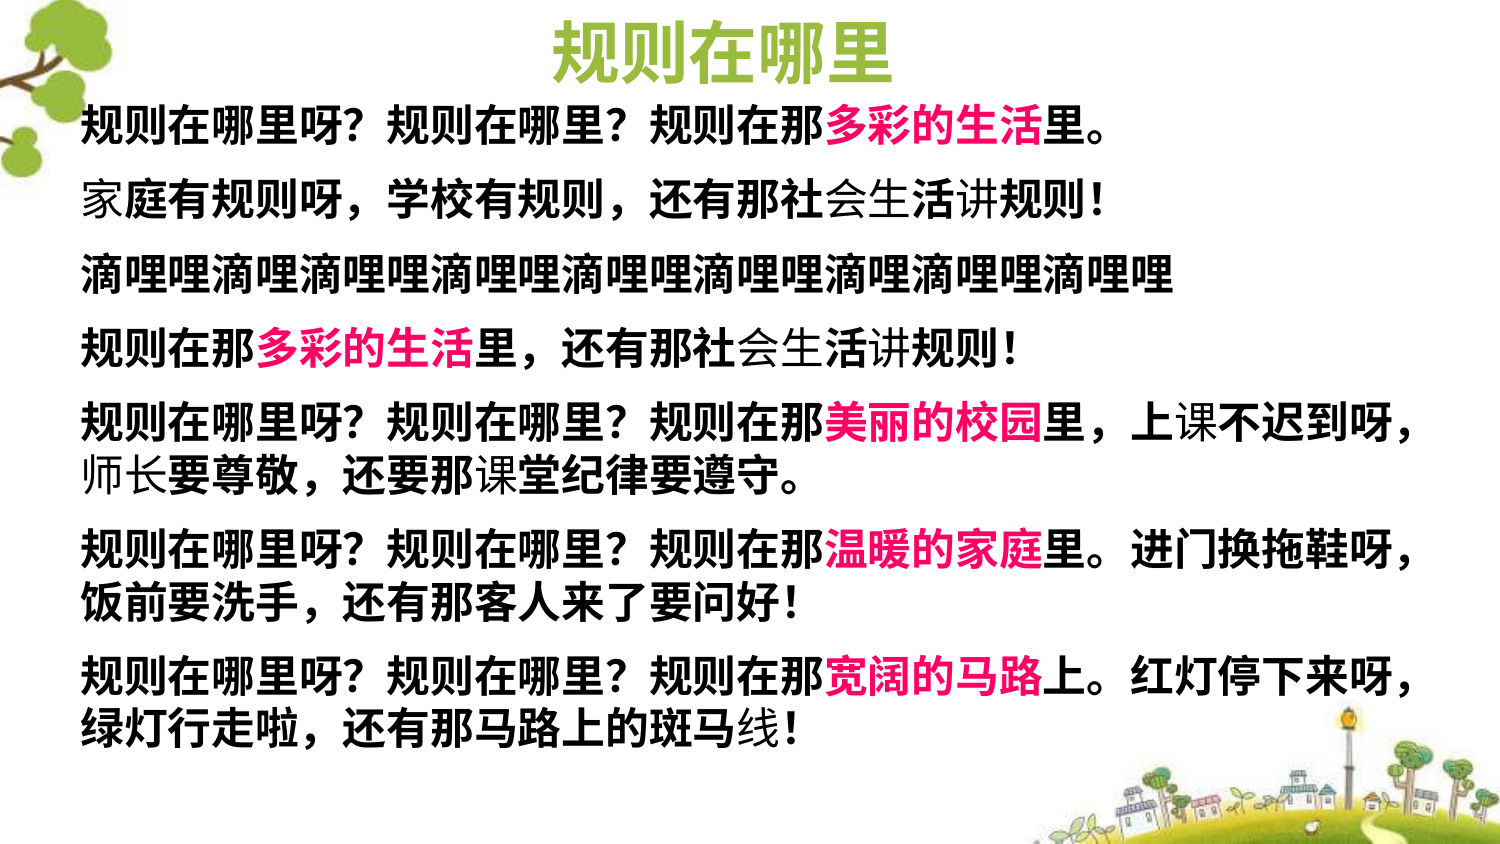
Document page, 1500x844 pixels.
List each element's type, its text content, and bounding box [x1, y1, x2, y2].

text_box 规则在哪里 [529, 9, 918, 92]
picture [0, 0, 1500, 844]
text_box 规则在哪里呀？规则在哪里？规则在那多彩的生活里。 家庭有规则呀，学校有规则，还有那社会生活讲规则！ 滴哩哩滴哩滴哩哩滴哩哩滴哩哩滴哩哩滴哩滴哩哩滴哩哩 规则在那多彩的生活里，还有那社会生活讲规则！ 规则在哪里呀？规则在哪里？规则在那美丽的校园里，上课不迟到呀，师长要尊敬，还要那课堂纪律要遵守。 规则在哪里呀？规则在哪里？规则在那温暖的家庭里。进门换拖鞋呀，饭前要洗手，还有那客人来了要问好！ 规则在哪里呀？规则在哪里？规则在那宽阔的马路上。红灯停下来呀，绿灯行走啦，还有那马路上的斑马线！ [69, 92, 1430, 760]
